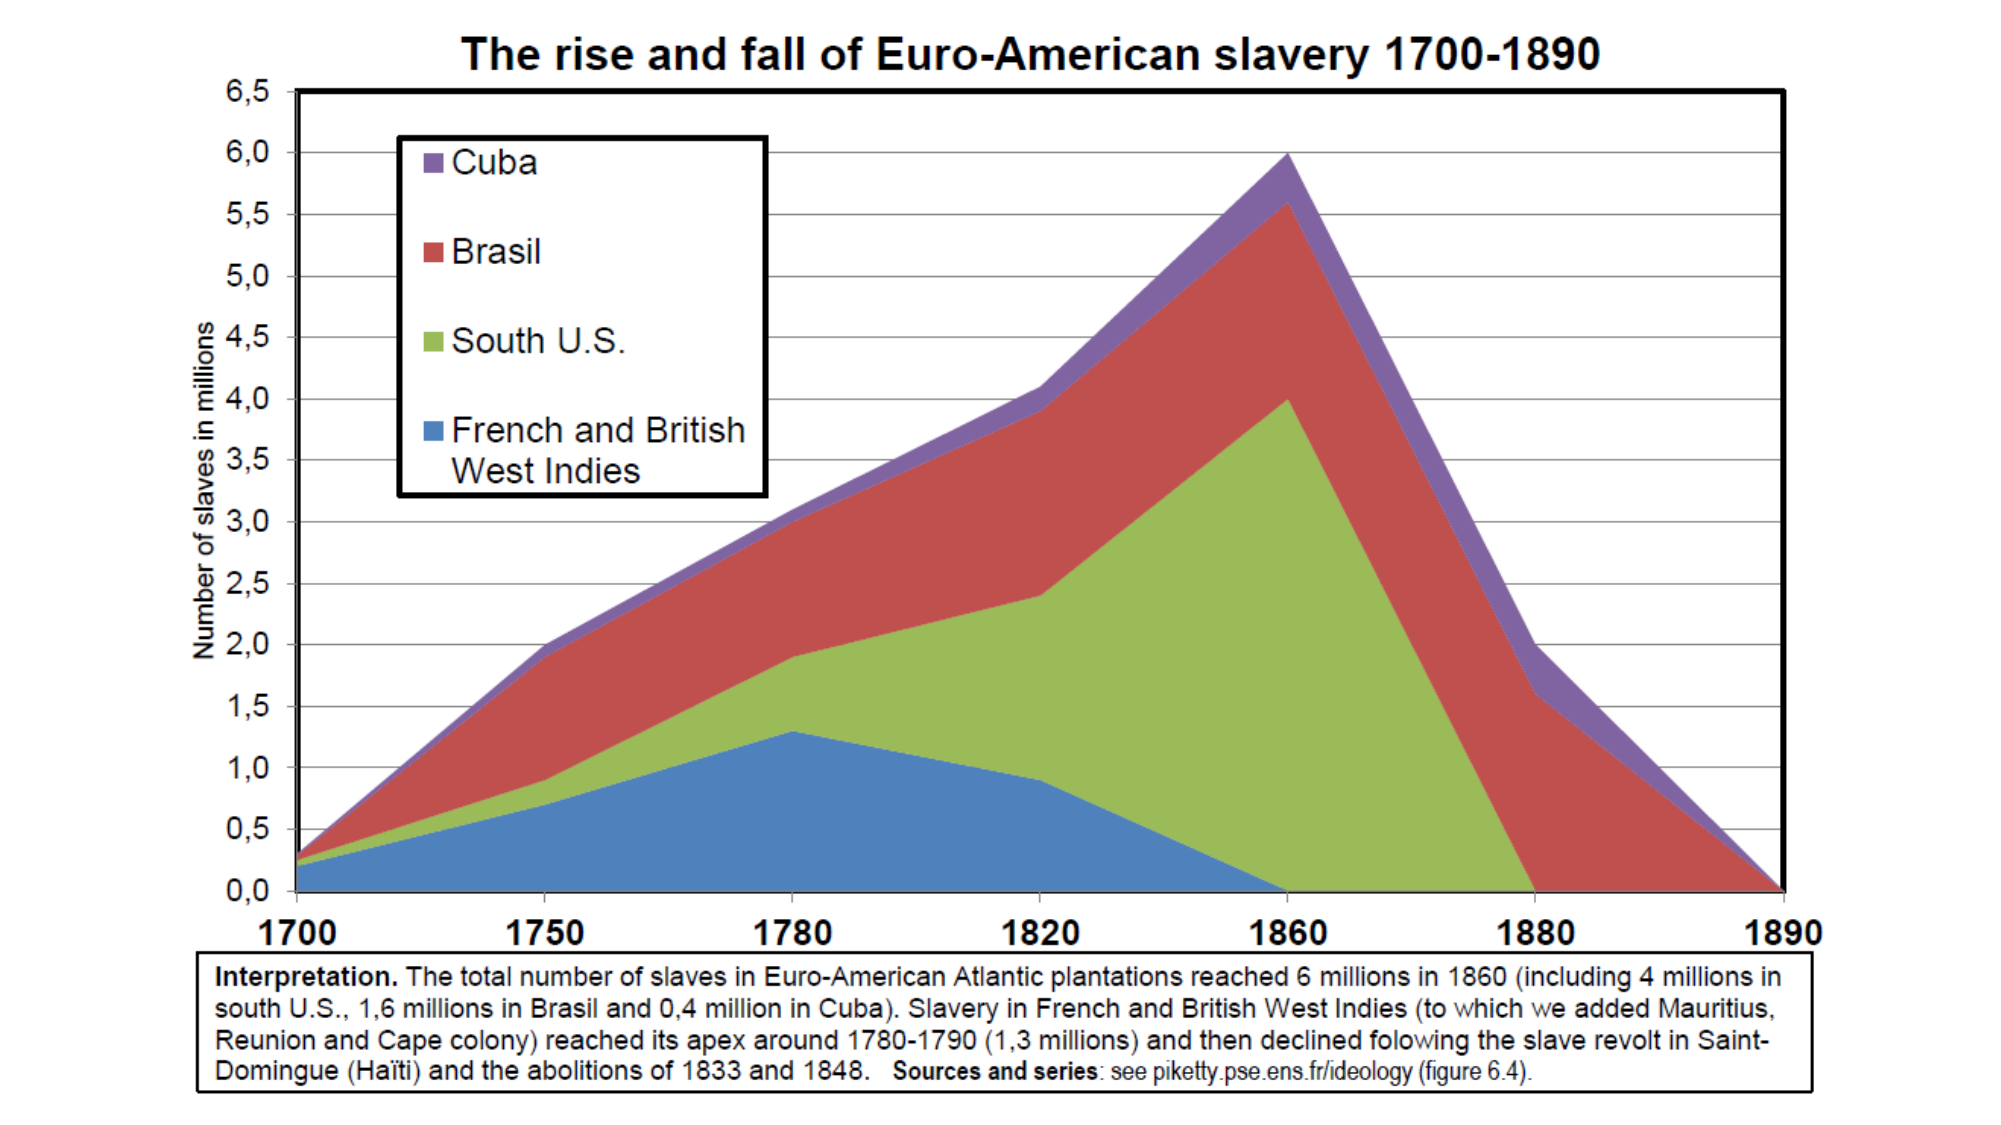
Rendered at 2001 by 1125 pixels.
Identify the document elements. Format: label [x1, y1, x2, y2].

picture [146, 0, 1854, 1125]
